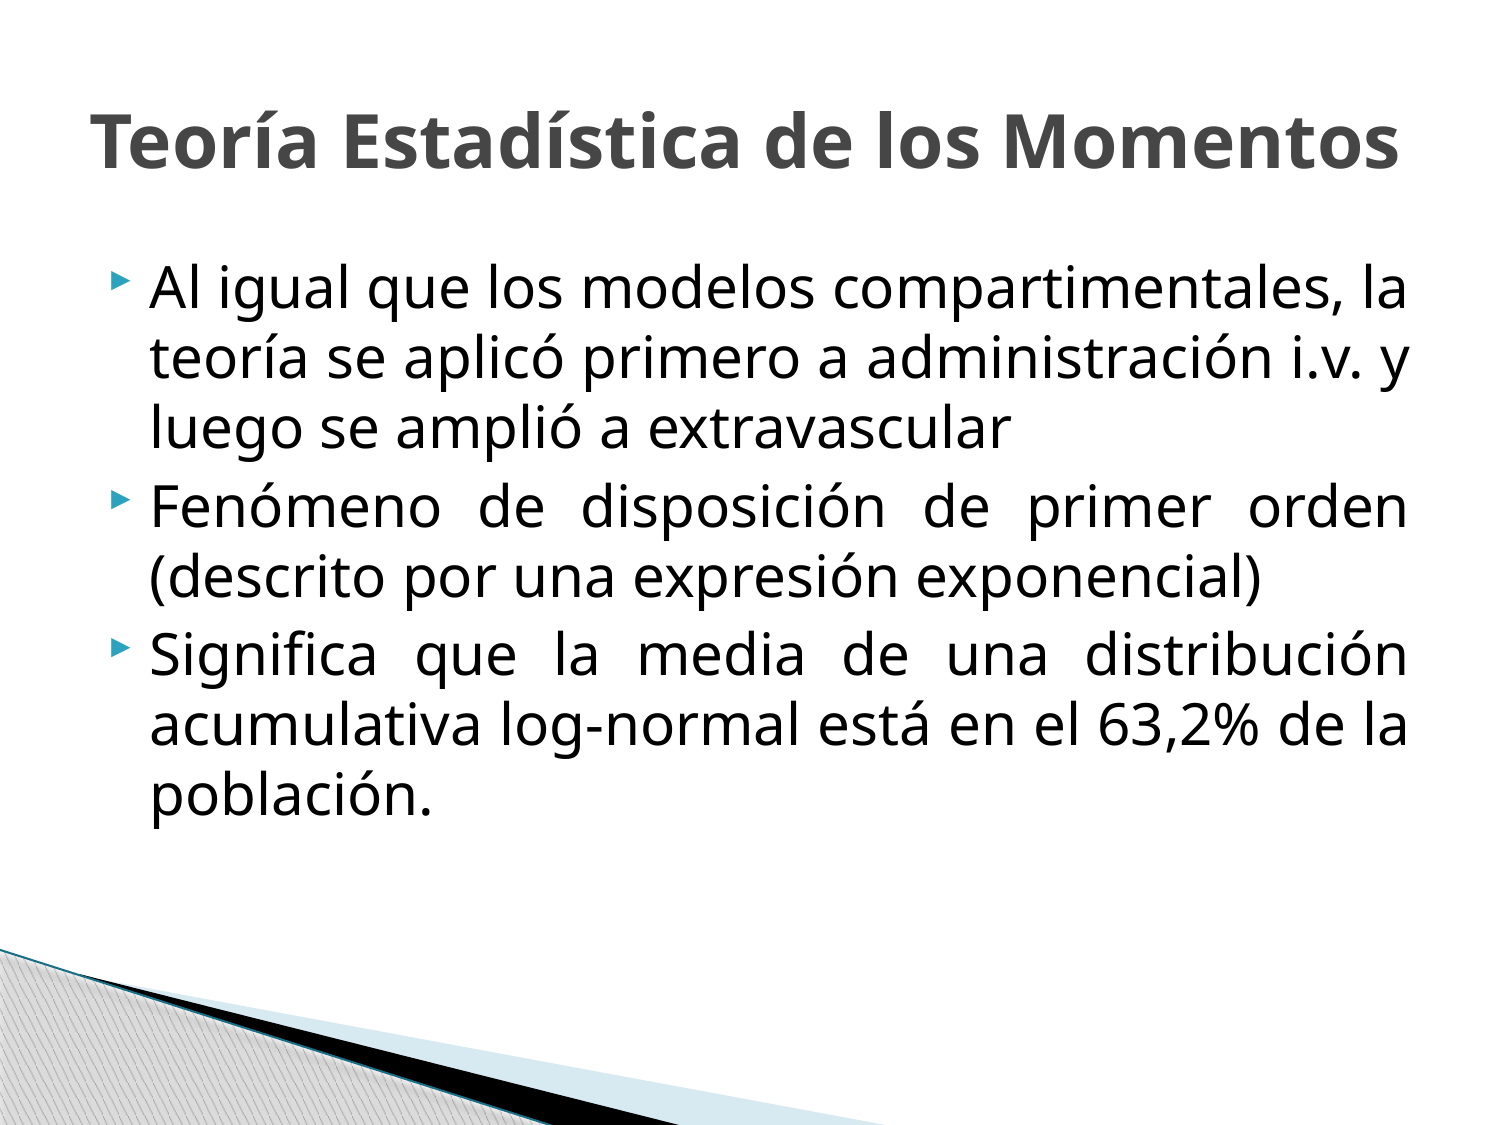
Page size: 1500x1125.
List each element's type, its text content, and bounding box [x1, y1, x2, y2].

title Teoría Estadística de los Momentos [75, 45, 1425, 233]
list Al igual que los modelos compartimentales, la teoría se aplicó primero a administración i.v. y luego se amplió a extravascular Fenómeno de disposición de primer orden (descrito por una expresión exponencial) Significa que la media de una distribución acumulativa log-normal está en el 63,2% de la población. [74, 242, 1426, 986]
